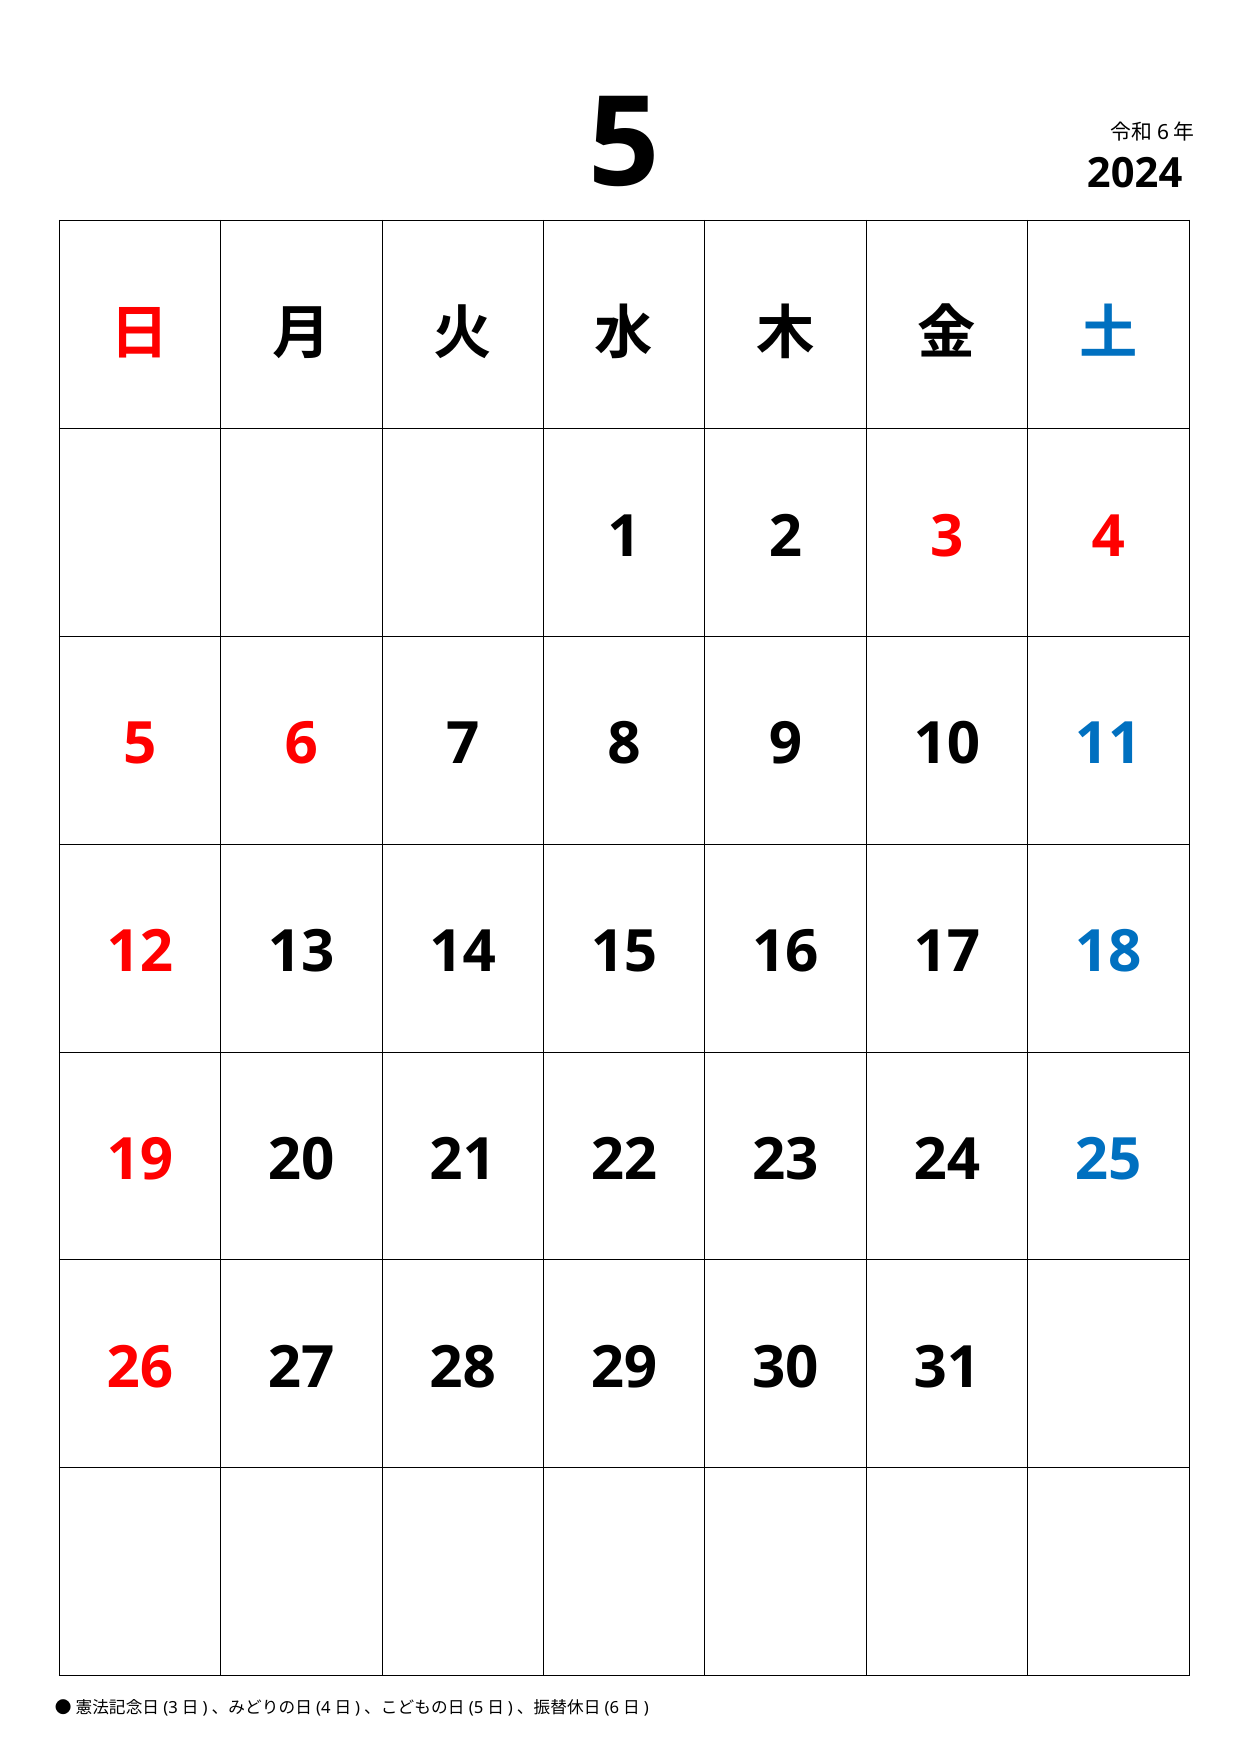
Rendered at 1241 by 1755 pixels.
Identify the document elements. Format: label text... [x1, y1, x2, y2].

table_cell 19 [60, 1053, 220, 1259]
table_cell 10 [867, 637, 1027, 844]
text_box 5 [573, 53, 675, 219]
table_cell 20 [221, 1053, 382, 1259]
table_header 月 [221, 221, 382, 428]
table_cell 2 [705, 429, 866, 636]
table_cell 25 [1028, 1053, 1189, 1259]
table_cell 26 [60, 1260, 220, 1467]
table_cell 1 [544, 429, 704, 636]
table_cell 16 [705, 845, 866, 1052]
table_cell [705, 1468, 866, 1675]
text_box 令和6年 [1095, 110, 1210, 151]
table_cell 23 [705, 1053, 866, 1259]
table_cell 9 [705, 637, 866, 844]
table_header 日 [60, 221, 220, 428]
table_cell [60, 429, 220, 636]
table_cell 6 [221, 637, 382, 844]
table_header 木 [705, 221, 866, 428]
text_box 2024 [1072, 138, 1198, 204]
table_cell 21 [383, 1053, 543, 1259]
table_cell 22 [544, 1053, 704, 1259]
table_cell 13 [221, 845, 382, 1052]
table_cell 27 [221, 1260, 382, 1467]
table_header 火 [383, 221, 543, 428]
table_cell 7 [383, 637, 543, 844]
table_cell 31 [867, 1260, 1027, 1467]
table_cell 17 [867, 845, 1027, 1052]
table_cell 30 [705, 1260, 866, 1467]
table_cell 8 [544, 637, 704, 844]
table_cell 29 [544, 1260, 704, 1467]
table_cell [544, 1468, 704, 1675]
table_cell [221, 1468, 382, 1675]
table_cell 11 [1028, 637, 1189, 844]
table_header 土 [1028, 221, 1189, 428]
table_cell [1028, 1468, 1189, 1675]
table_header 水 [544, 221, 704, 428]
text_box ●憲法記念日(3日)、みどりの日(4日)、こどもの日(5日)、振替休日(6日) [40, 1689, 664, 1725]
table_cell 18 [1028, 845, 1189, 1052]
table_cell [1028, 1260, 1189, 1467]
table_header 金 [867, 221, 1027, 428]
table_cell 28 [383, 1260, 543, 1467]
table_cell 24 [867, 1053, 1027, 1259]
table_cell [60, 1468, 220, 1675]
table_cell 12 [60, 845, 220, 1052]
table_cell 14 [383, 845, 543, 1052]
table_cell 3 [867, 429, 1027, 636]
table_cell 4 [1028, 429, 1189, 636]
table_cell [383, 429, 543, 636]
table_cell 5 [60, 637, 220, 844]
table_cell 15 [544, 845, 704, 1052]
table_cell [221, 429, 382, 636]
table_cell [867, 1468, 1027, 1675]
table_cell [383, 1468, 543, 1675]
